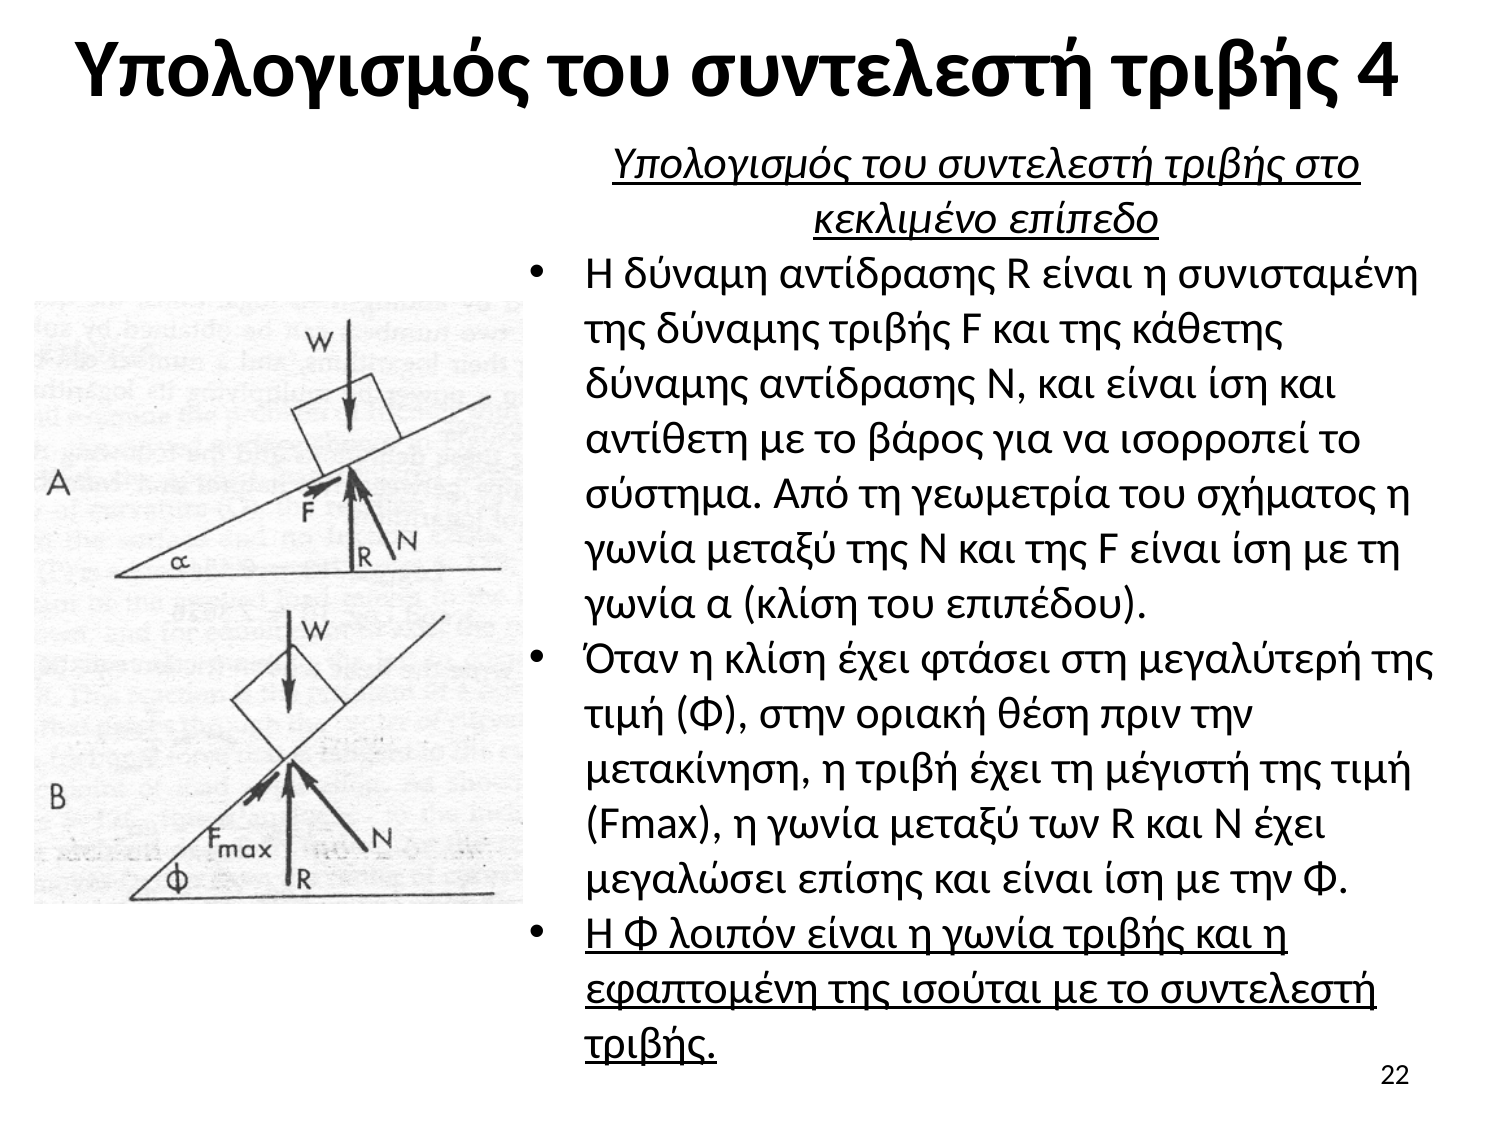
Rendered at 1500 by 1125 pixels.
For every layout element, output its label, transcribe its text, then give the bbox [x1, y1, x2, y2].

picture [34, 300, 524, 904]
slide_number 22 [1074, 1042, 1425, 1103]
list Υπολογισμός του συντελεστή τριβής στο κεκλιμένο επίπεδο Η δύναμη αντίδρασης R είναι η συνισταμένη της δύναμης τριβής F και της κάθετης δύναμης αντίδρασης N, και είναι ίση και αντίθετη με το βάρος για να ισορροπεί το σύστημα. Από τη γεωμετρία του σχήματος η γωνία μεταξύ της Ν και της F είναι ίση με τη γωνία α (κλίση του επιπέδου). Όταν η κλίση έχει φτάσει στη μεγαλύτερή της τιμή (Φ), στην οριακή θέση πριν την μετακίνηση, η τριβή έχει τη μέγιστή της τιμή (Fmax), η γωνία μεταξύ των R και Ν έχει μεγαλώσει επίσης και είναι ίση με την Φ. Η Φ λοιπόν είναι η γωνία τριβής και η εφαπτομένη της ισούται με το συντελεστή τριβής. [513, 125, 1459, 1050]
title Υπολογισμός του συντελεστή τριβής 4 [54, 0, 1424, 126]
